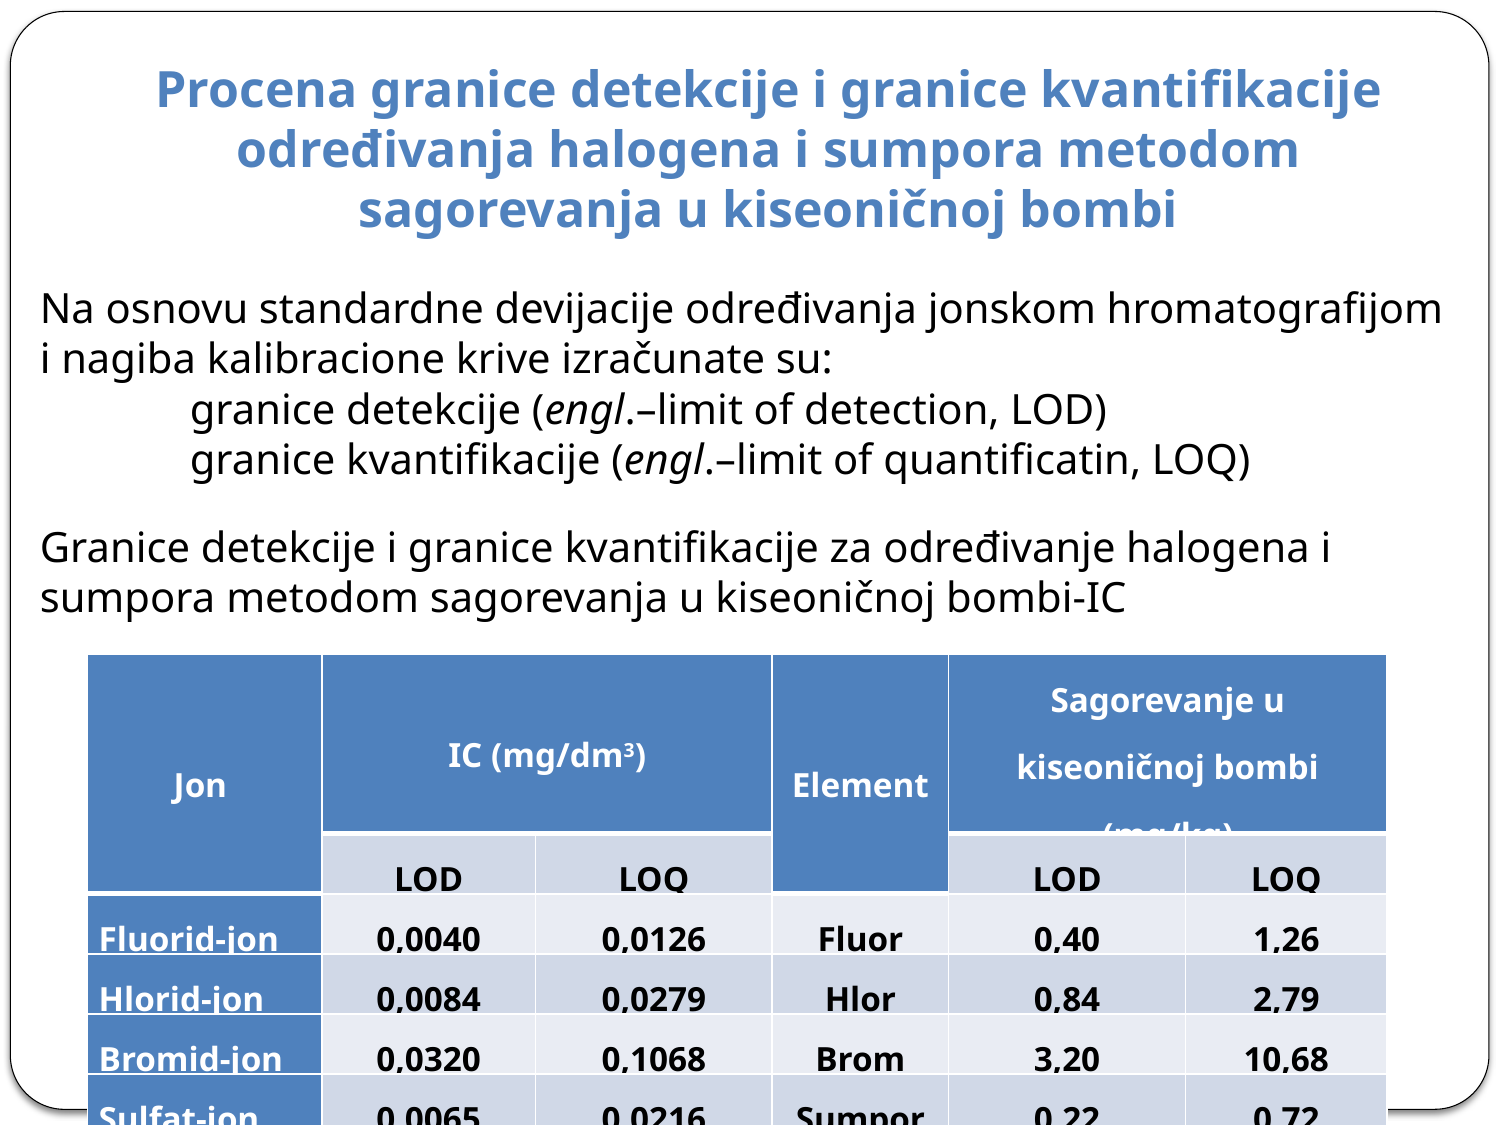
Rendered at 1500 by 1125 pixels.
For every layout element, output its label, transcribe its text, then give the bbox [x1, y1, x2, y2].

table_cell 0,40 [949, 895, 1185, 953]
table_cell 3,20 [949, 1015, 1185, 1073]
table_cell 10,68 [1186, 1015, 1386, 1073]
table_cell 1,26 [1186, 895, 1386, 953]
table_cell 0,22 [949, 1075, 1185, 1125]
table_header Element [773, 655, 948, 891]
table_cell 0,84 [949, 955, 1185, 1013]
table_cell 0,0084 [323, 955, 535, 1013]
table_cell Fluor [773, 896, 948, 953]
text_box Procena granice detekcije i granice kvantifikacije određivanja halogena i sumpora metodom sagorevanja u kiseoničnoj bombi [99, 49, 1438, 245]
table_cell 2,79 [1186, 955, 1386, 1013]
table_cell 0,72 [1186, 1075, 1386, 1125]
table_cell 0,0126 [536, 895, 771, 953]
table_cell Bromid-jon [88, 1015, 321, 1073]
table_cell LOD [323, 836, 535, 893]
table_cell LOD [949, 836, 1185, 893]
table_cell LOQ [1186, 836, 1386, 893]
table_cell LOQ [536, 836, 771, 893]
table_cell Fluorid-jon [88, 896, 321, 953]
table_cell Hlor [773, 955, 948, 1013]
table_header Jon [88, 655, 321, 891]
table_cell 0,0065 [323, 1075, 535, 1125]
text_box Granice detekcije i granice kvantifikacije za određivanje halogena i sumpora metodom sagorevanja u kiseoničnoj bombi-IC [24, 513, 1475, 628]
table_header IC (mg/dm3) [323, 655, 771, 831]
table_cell Brom [773, 1015, 948, 1073]
table_cell Sulfat-jon [88, 1075, 321, 1125]
table_cell 0,1068 [536, 1015, 771, 1073]
table_cell 0,0279 [536, 955, 771, 1013]
table_cell 0,0040 [323, 895, 535, 953]
table_cell 0,0216 [536, 1075, 771, 1125]
table_cell 0,0320 [323, 1015, 535, 1073]
table_header Sagorevanje u kiseoničnoj bombi (mg/kg) [949, 655, 1386, 831]
table_cell Sumpor [773, 1075, 948, 1125]
text_box Na osnovu standardne devijacije određivanja jonskom hromatografijom i nagiba kalibracione krive izračunate su: granice detekcije (engl.–limit of detection, LOD) granice kvantifikacije (engl.–limit of quantificatin, LOQ) [24, 274, 1475, 490]
table_cell Hlorid-jon [88, 955, 321, 1013]
